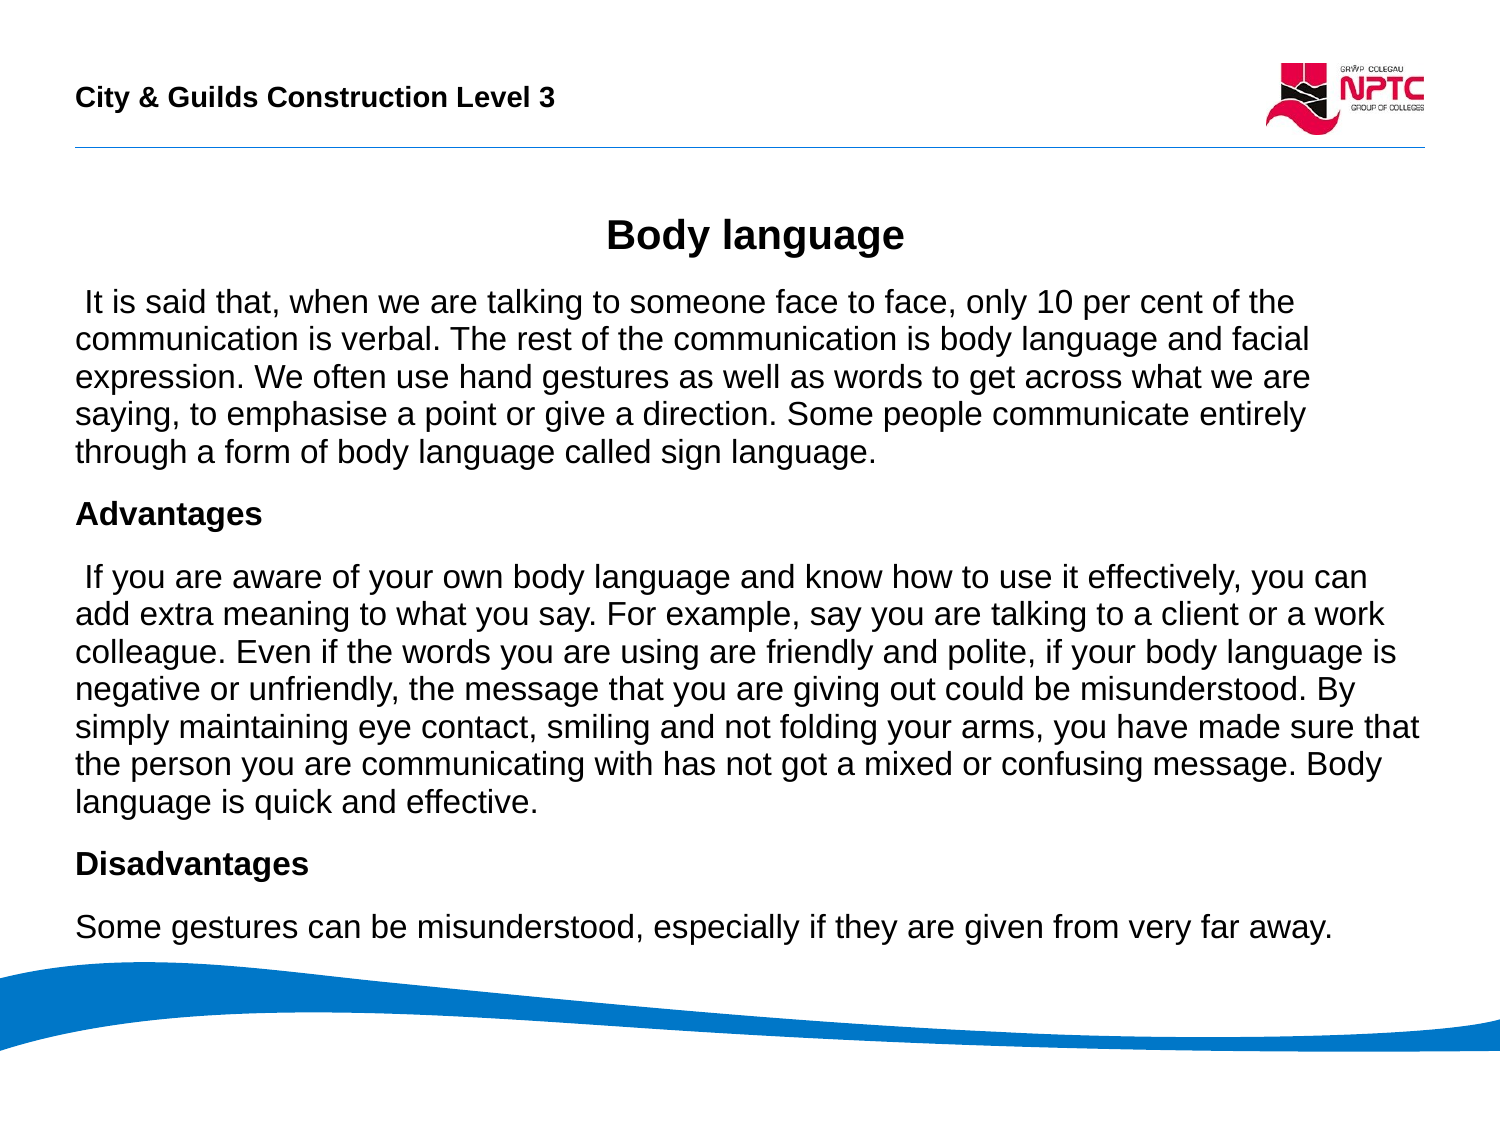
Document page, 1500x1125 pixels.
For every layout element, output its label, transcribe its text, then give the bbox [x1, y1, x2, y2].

list Body language It is said that, when we are talking to someone face to face, only 10 per cent of the communication is verbal. The rest of the communication is body language and facial expression. We often use hand gestures as well as words to get across what we are saying, to emphasise a point or give a direction. Some people communicate entirely through a form of body language called sign language. Advantages If you are aware of your own body language and know how to use it effectively, you can add extra meaning to what you say. For example, say you are talking to a client or a work colleague. Even if the words you are using are friendly and polite, if your body language is negative or unfriendly, the message that you are giving out could be misunderstood. By simply maintaining eye contact, smiling and not folding your arms, you have made sure that the person you are communicating with has not got a mixed or confusing message. Body language is quick and effective. Disadvantages Some gestures can be misunderstood, especially if they are given from very far away. [74, 219, 1426, 946]
picture [1266, 63, 1424, 135]
